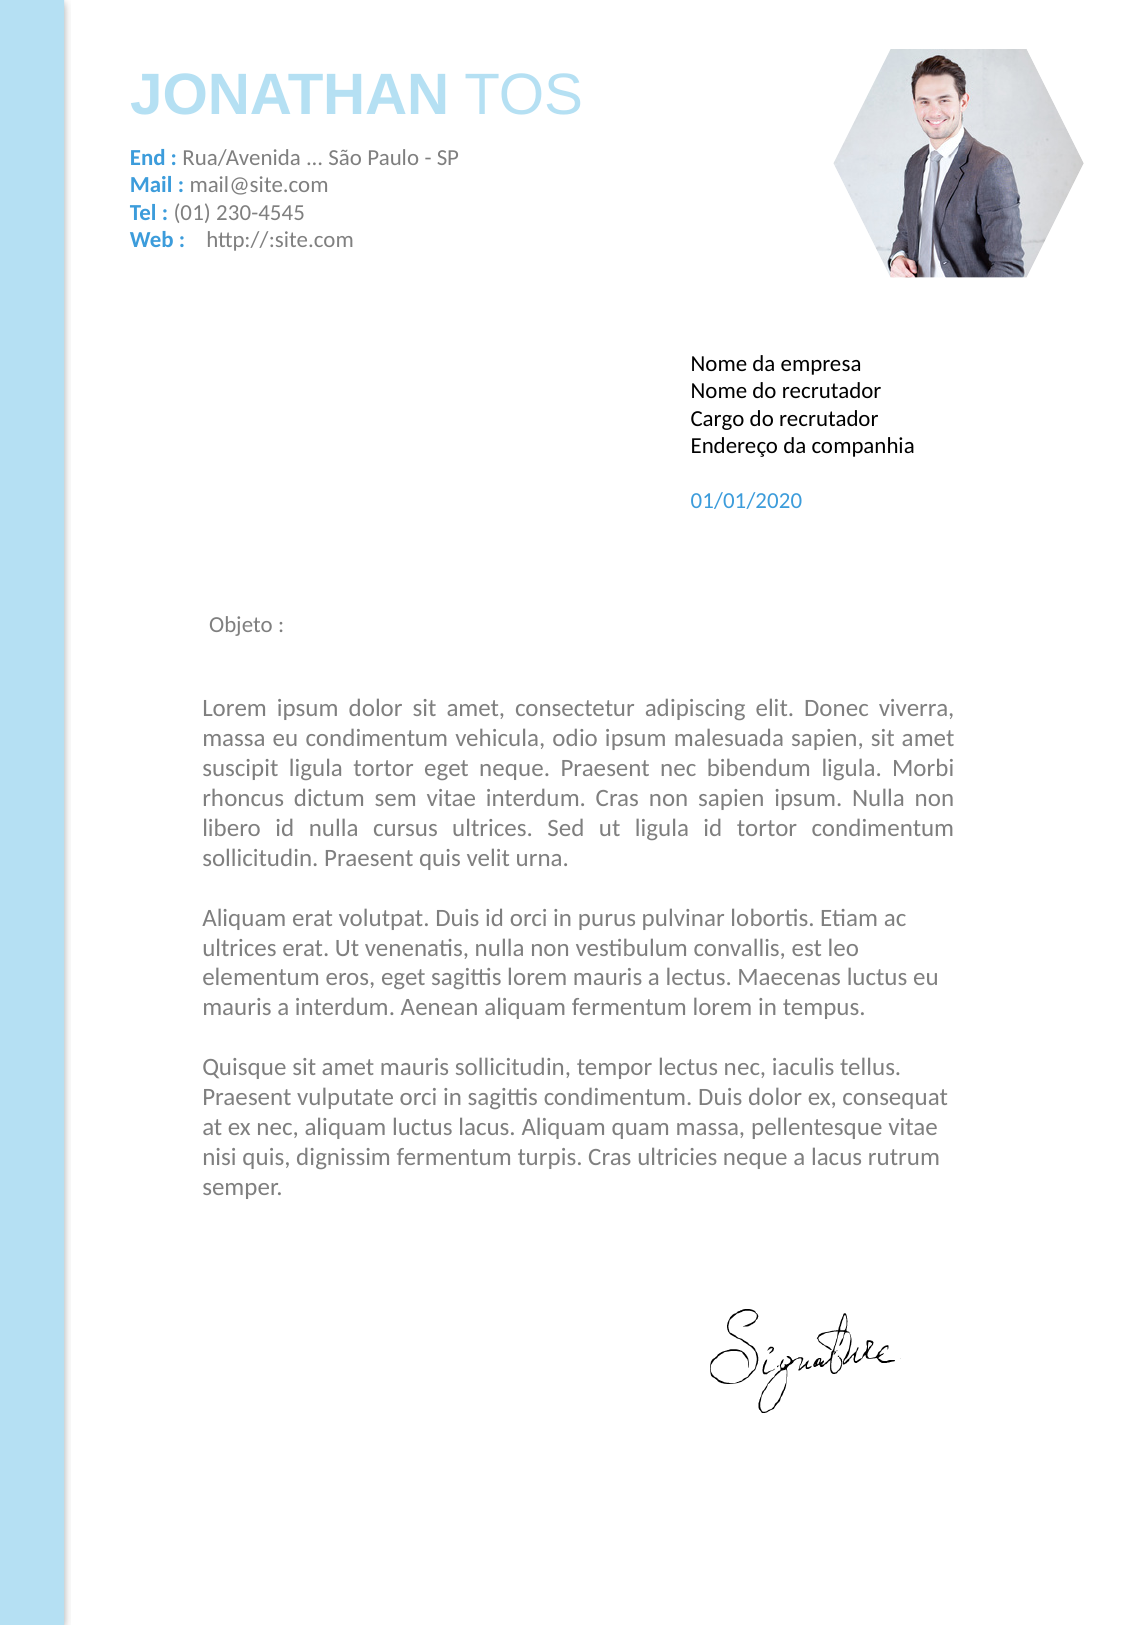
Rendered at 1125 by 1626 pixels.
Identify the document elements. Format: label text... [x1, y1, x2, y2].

picture [673, 1262, 933, 1435]
text_box JONATHAN TOS [115, 49, 622, 134]
text_box End : Rua/Avenida ... São Paulo - SP Mail : mail@site.com Tel : (01) 230-4545 Web : http://:site.com [115, 135, 564, 260]
text_box Objeto : [194, 602, 964, 645]
picture [833, 48, 1084, 278]
text_box Lorem ipsum dolor sit amet, consectetur adipiscing elit. Donec viverra, massa eu condimentum vehicula, odio ipsum malesuada sapien, sit amet suscipit ligula tortor eget neque. Praesent nec bibendum ligula. Morbi rhoncus dictum sem vitae interdum. Cras non sapien ipsum. Nulla non libero id nulla cursus ultrices. Sed ut ligula id tortor condimentum sollicitudin. Praesent quis velit urna. Aliquam erat volutpat. Duis id orci in purus pulvinar lobortis. Etiam ac ultrices erat. Ut venenatis, nulla non vestibulum convallis, est leo elementum eros, eget sagittis lorem mauris a lectus. Maecenas luctus eu mauris a interdum. Aenean aliquam fermentum lorem in tempus. Quisque sit amet mauris sollicitudin, tempor lectus nec, iaculis tellus. Praesent vulputate orci in sagittis condimentum. Duis dolor ex, consequat at ex nec, aliquam luctus lacus. Aliquam quam massa, pellentesque vitae nisi quis, dignissim fermentum turpis. Cras ultricies neque a lacus rutrum semper. [187, 684, 971, 1238]
text_box [0, 0, 65, 1625]
text_box Nome da empresa Nome do recrutador Cargo do recrutador Endereço da companhia 01/01/2020 [675, 341, 1053, 521]
